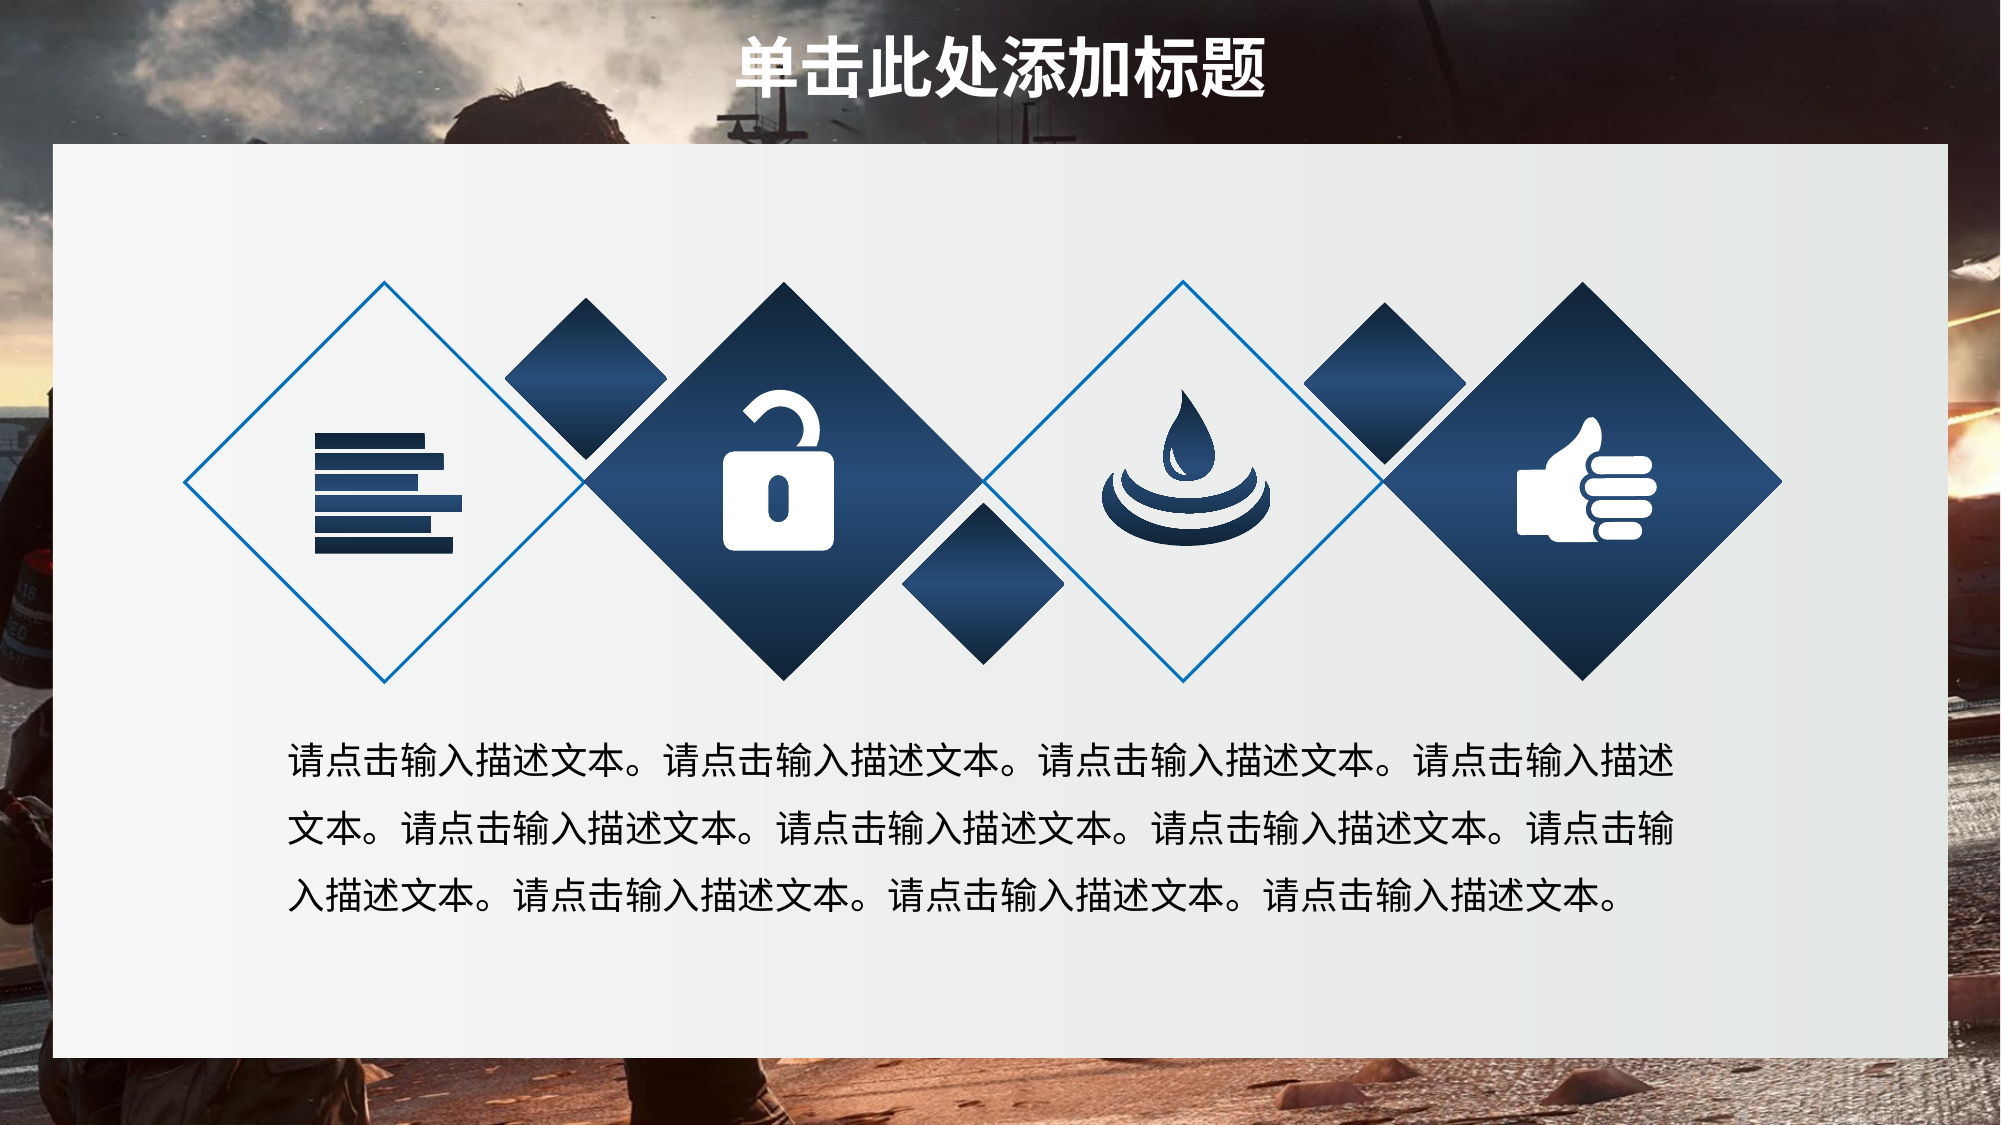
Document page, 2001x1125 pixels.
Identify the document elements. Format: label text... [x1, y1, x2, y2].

text_box [1102, 473, 1271, 546]
text_box 单击此处添加标题 [718, 18, 1283, 114]
text_box [314, 453, 444, 470]
text_box [314, 474, 418, 491]
text_box [314, 433, 425, 449]
picture [0, 0, 2001, 1125]
text_box [183, 281, 584, 684]
text_box [52, 144, 1948, 1058]
text_box [314, 537, 453, 554]
text_box [900, 501, 1067, 667]
text_box [314, 495, 463, 512]
text_box [1584, 478, 1657, 497]
text_box 请点击输入描述文本。请点击输入描述文本。请点击输入描述文本。请点击输入描述文本。请点击输入描述文本。请点击输入描述文本。请点击输入描述文本。请点击输入描述文本。请点击输入描述文本。请点击输入描述文本。请点击输入描述文本。 [272, 707, 1694, 993]
text_box [582, 280, 983, 683]
text_box [1381, 280, 1784, 683]
text_box [1163, 389, 1215, 481]
text_box [1591, 456, 1653, 475]
text_box [1598, 521, 1643, 540]
text_box [503, 296, 669, 462]
text_box [1517, 417, 1602, 543]
text_box [1591, 499, 1653, 518]
text_box [1302, 300, 1468, 467]
text_box [314, 516, 431, 533]
text_box [982, 280, 1383, 683]
text_box [1121, 467, 1257, 514]
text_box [723, 386, 834, 551]
